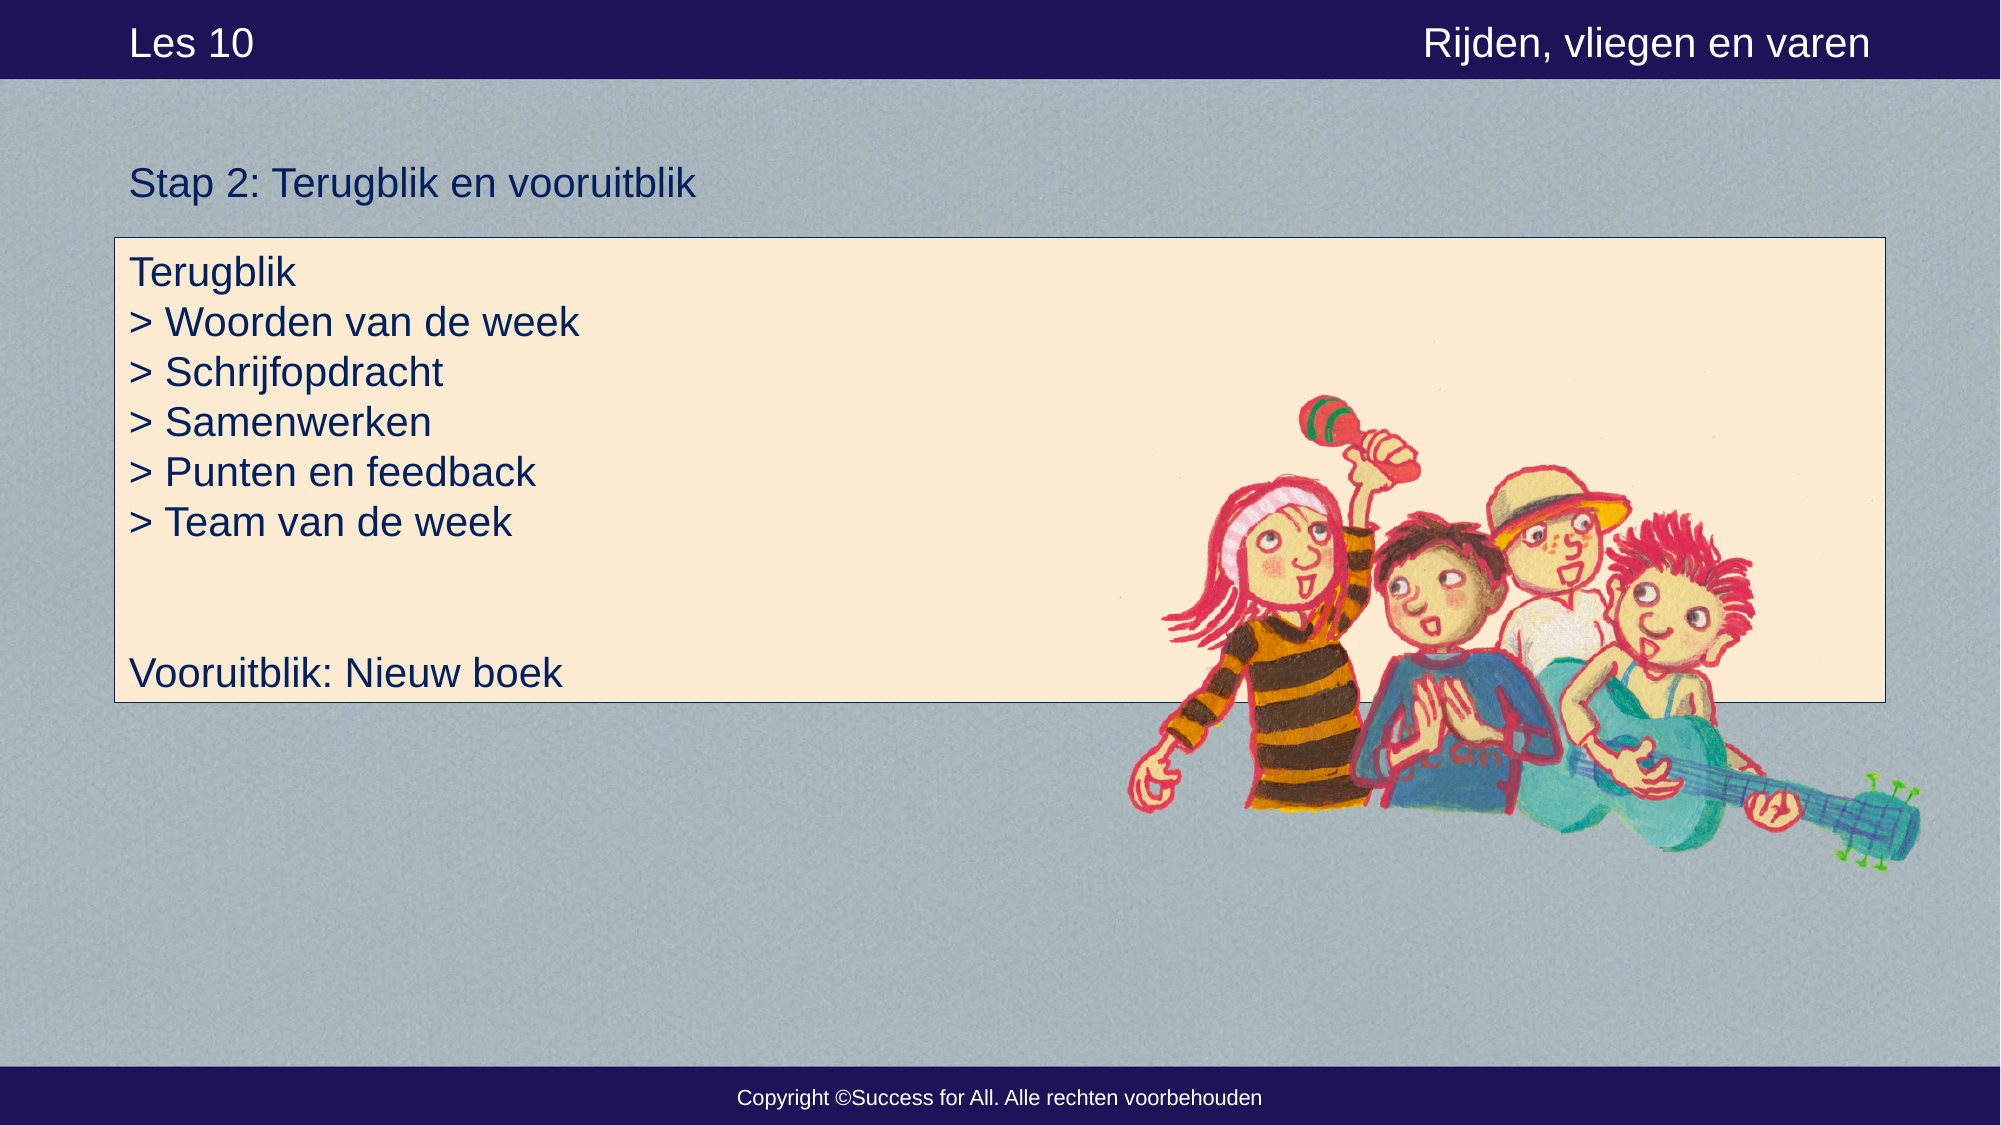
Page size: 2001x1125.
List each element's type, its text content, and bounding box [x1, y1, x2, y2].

text_box Copyright ©Success for All. Alle rechten voorbehouden [0, 1076, 2000, 1125]
text_box Les 10 [114, 8, 354, 73]
picture [0, 0, 2001, 1125]
text_box Stap 2: Terugblik en vooruitblik [113, 148, 1635, 214]
text_box Rijden, vliegen en varen [999, 8, 1886, 73]
text_box Terugblik > Woorden van de week > Schrijfopdracht > Samenwerken > Punten en feedback > Team van de week Vooruitblik: Nieuw boek [114, 237, 1886, 703]
